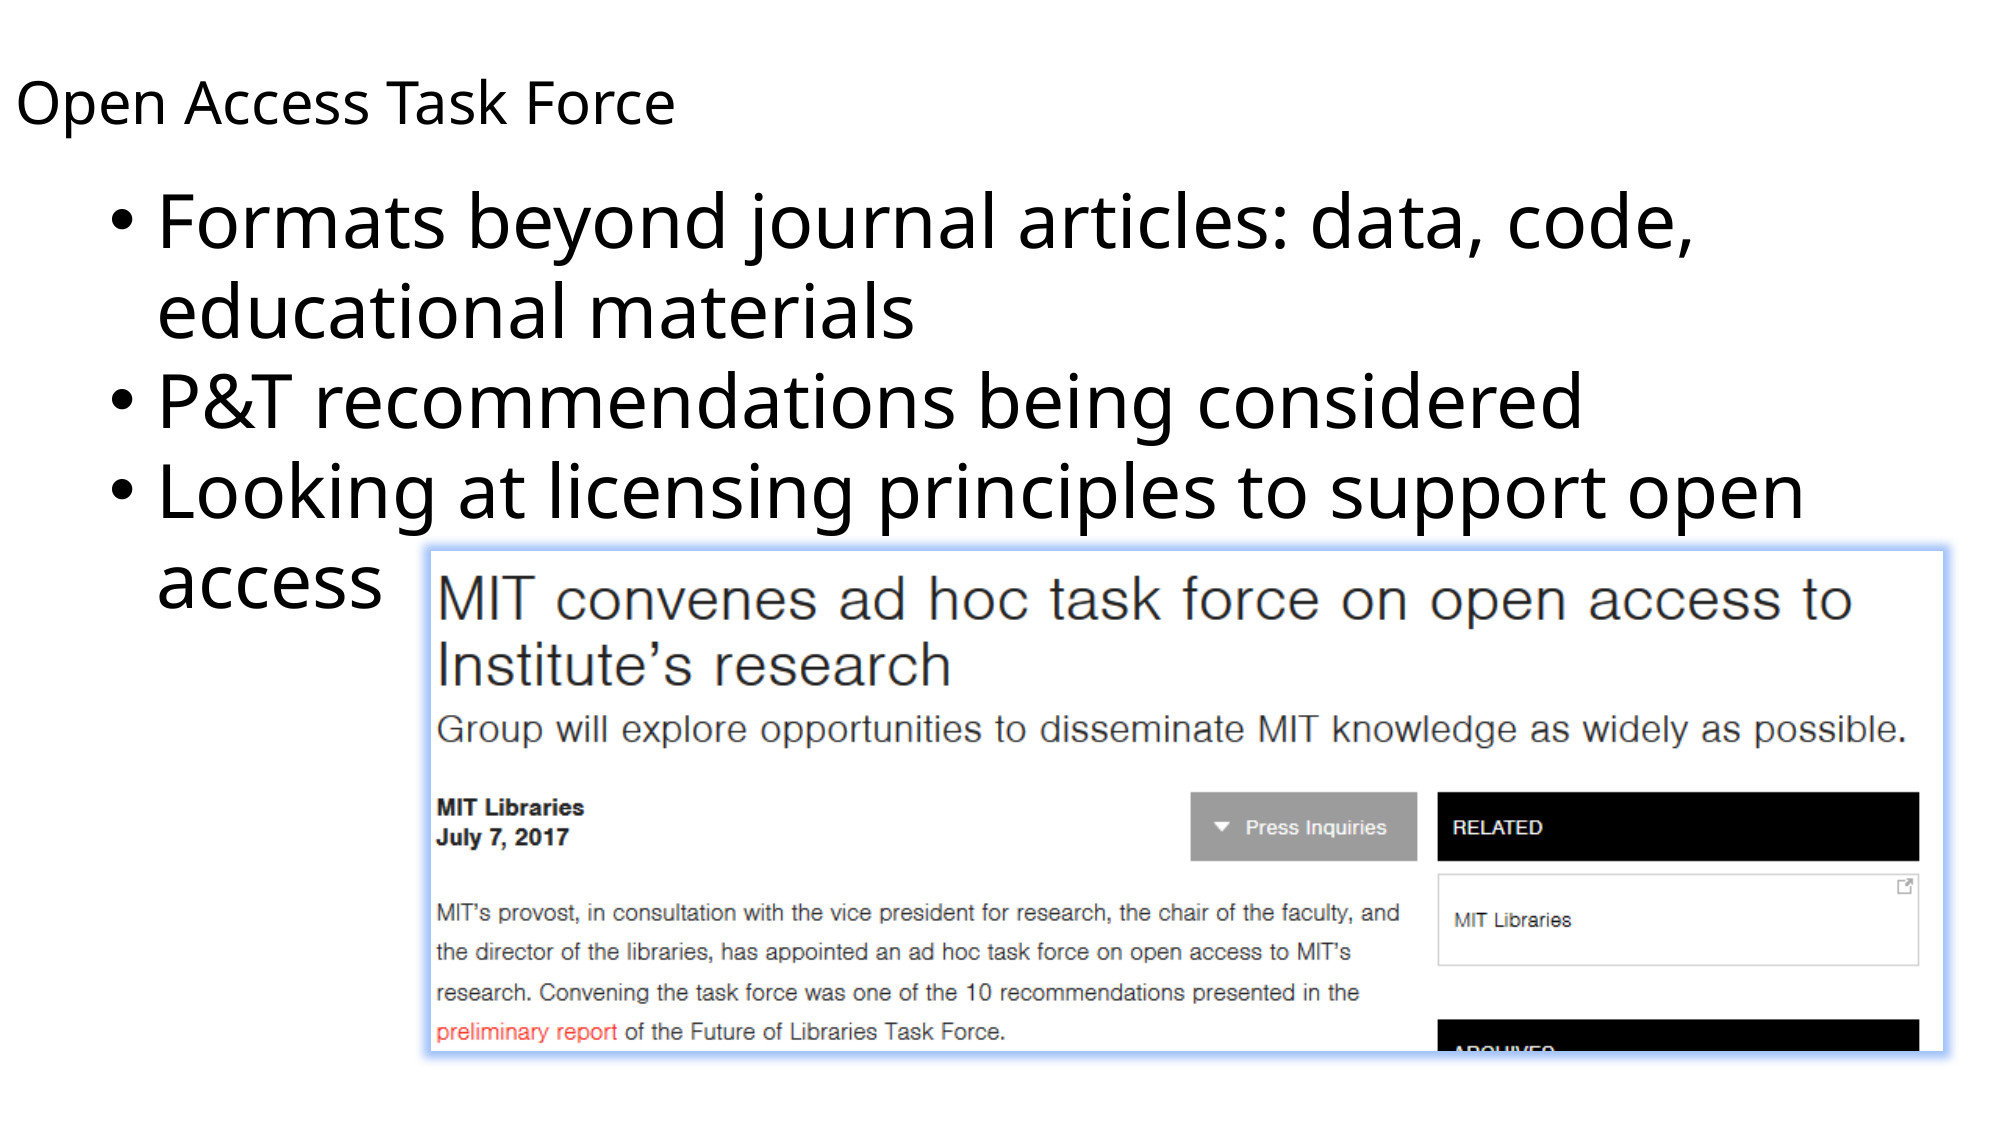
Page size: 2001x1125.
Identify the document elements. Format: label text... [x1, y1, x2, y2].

title Open Access Task Force [0, 0, 2000, 218]
text_box Formats beyond journal articles: data, code, educational materials P&T recommendations being considered Looking at licensing principles to support open access [20, 218, 1847, 631]
picture [431, 551, 1943, 1051]
